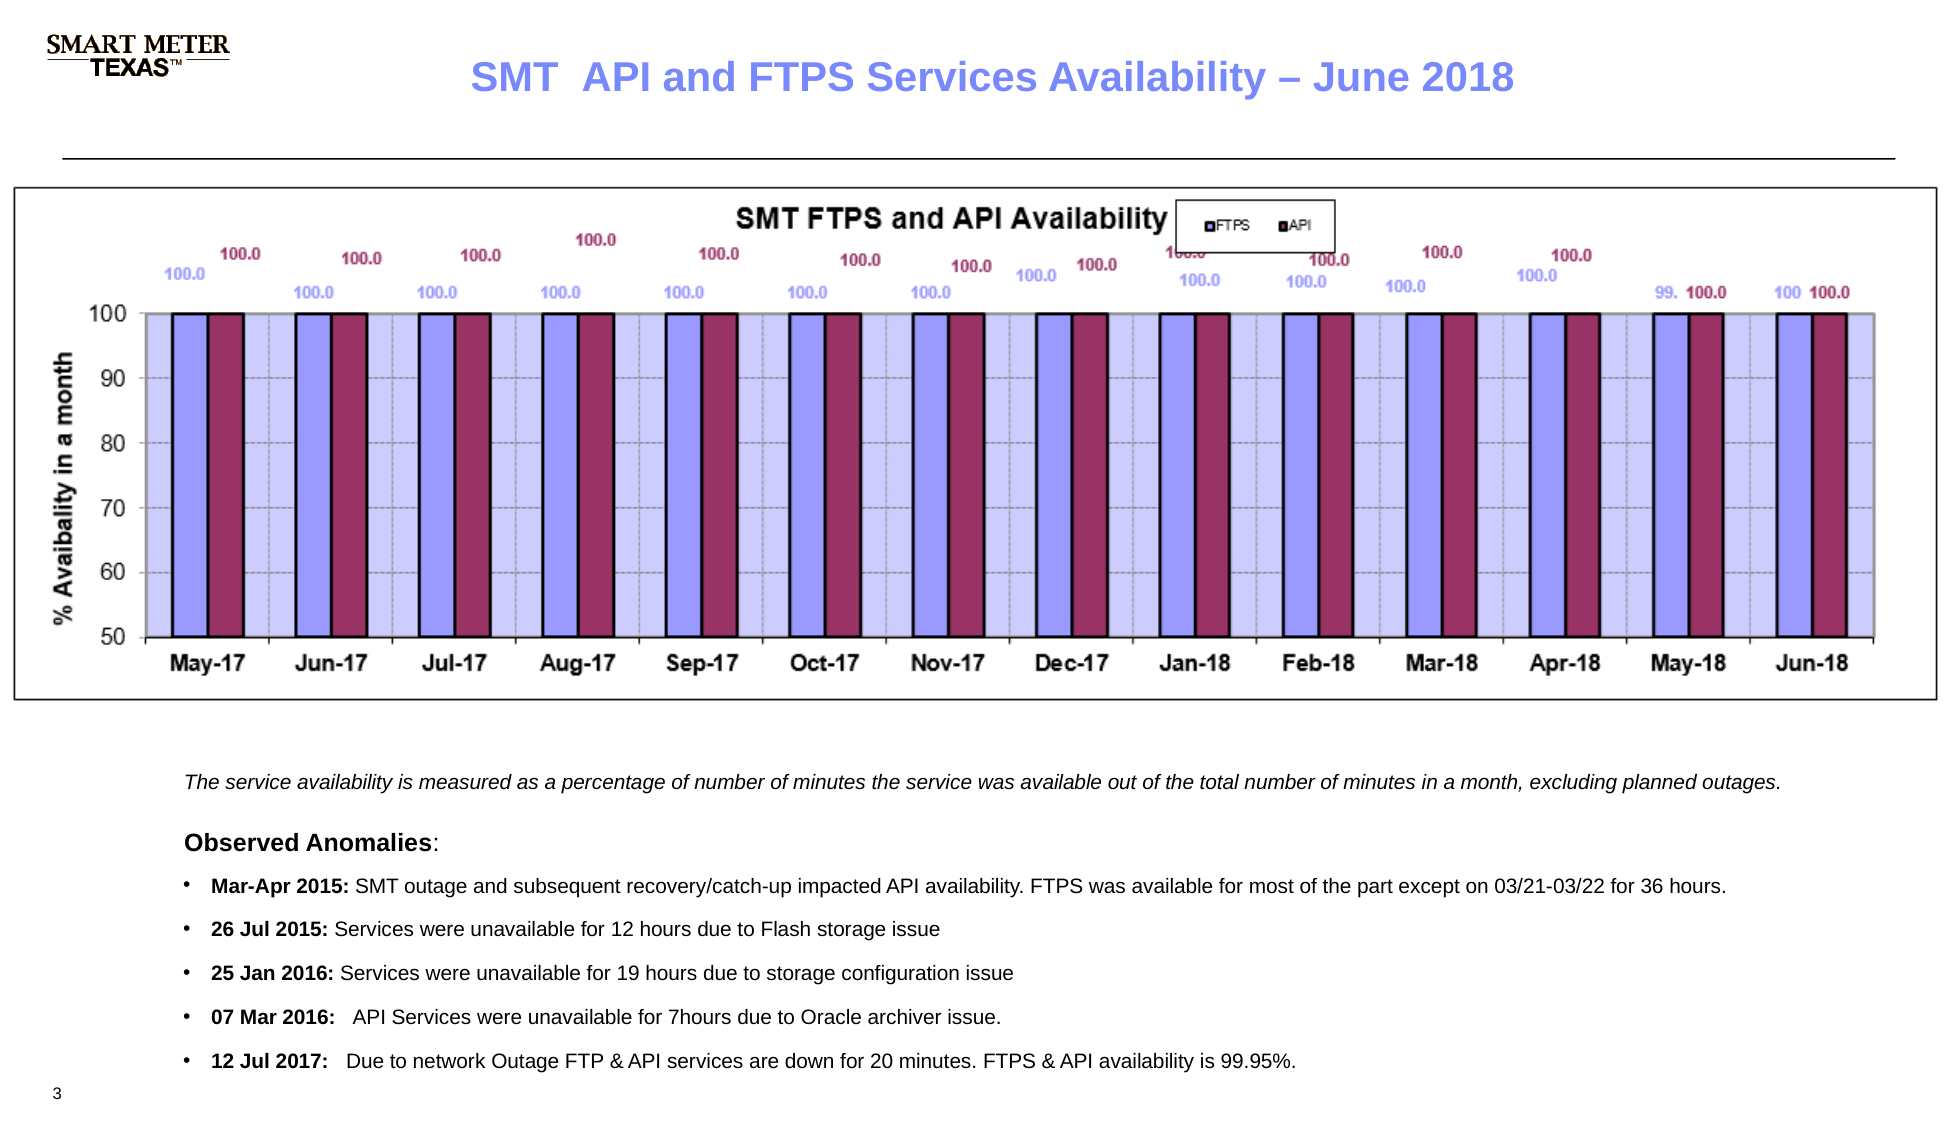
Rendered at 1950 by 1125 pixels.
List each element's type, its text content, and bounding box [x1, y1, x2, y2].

picture [33, 24, 238, 84]
slide_number 3 [37, 1074, 116, 1106]
picture [0, 178, 1950, 713]
text_box Observed Anomalies: [169, 819, 462, 865]
text_box SMT API and FTPS Services Availability – June 2018 [237, 37, 1825, 120]
text_box Mar-Apr 2015: SMT outage and subsequent recovery/catch-up impacted API availability. FTPS was available for most of the part except on 03/21-03/22 for 36 hours. 26 Jul 2015: Services were unavailable for 12 hours due to Flash storage issue 25 Jan 2016: Services were unavailable for 19 hours due to storage configuration issue 07 Mar 2016: API Services were unavailable for 7hours due to Oracle archiver issue. 12 Jul 2017: Due to network Outage FTP & API services are down for 20 minutes. FTPS & API availability is 99.95%. [168, 864, 1917, 1080]
text_box The service availability is measured as a percentage of number of minutes the service was available out of the total number of minutes in a month, excluding planned outages. [169, 761, 1820, 801]
